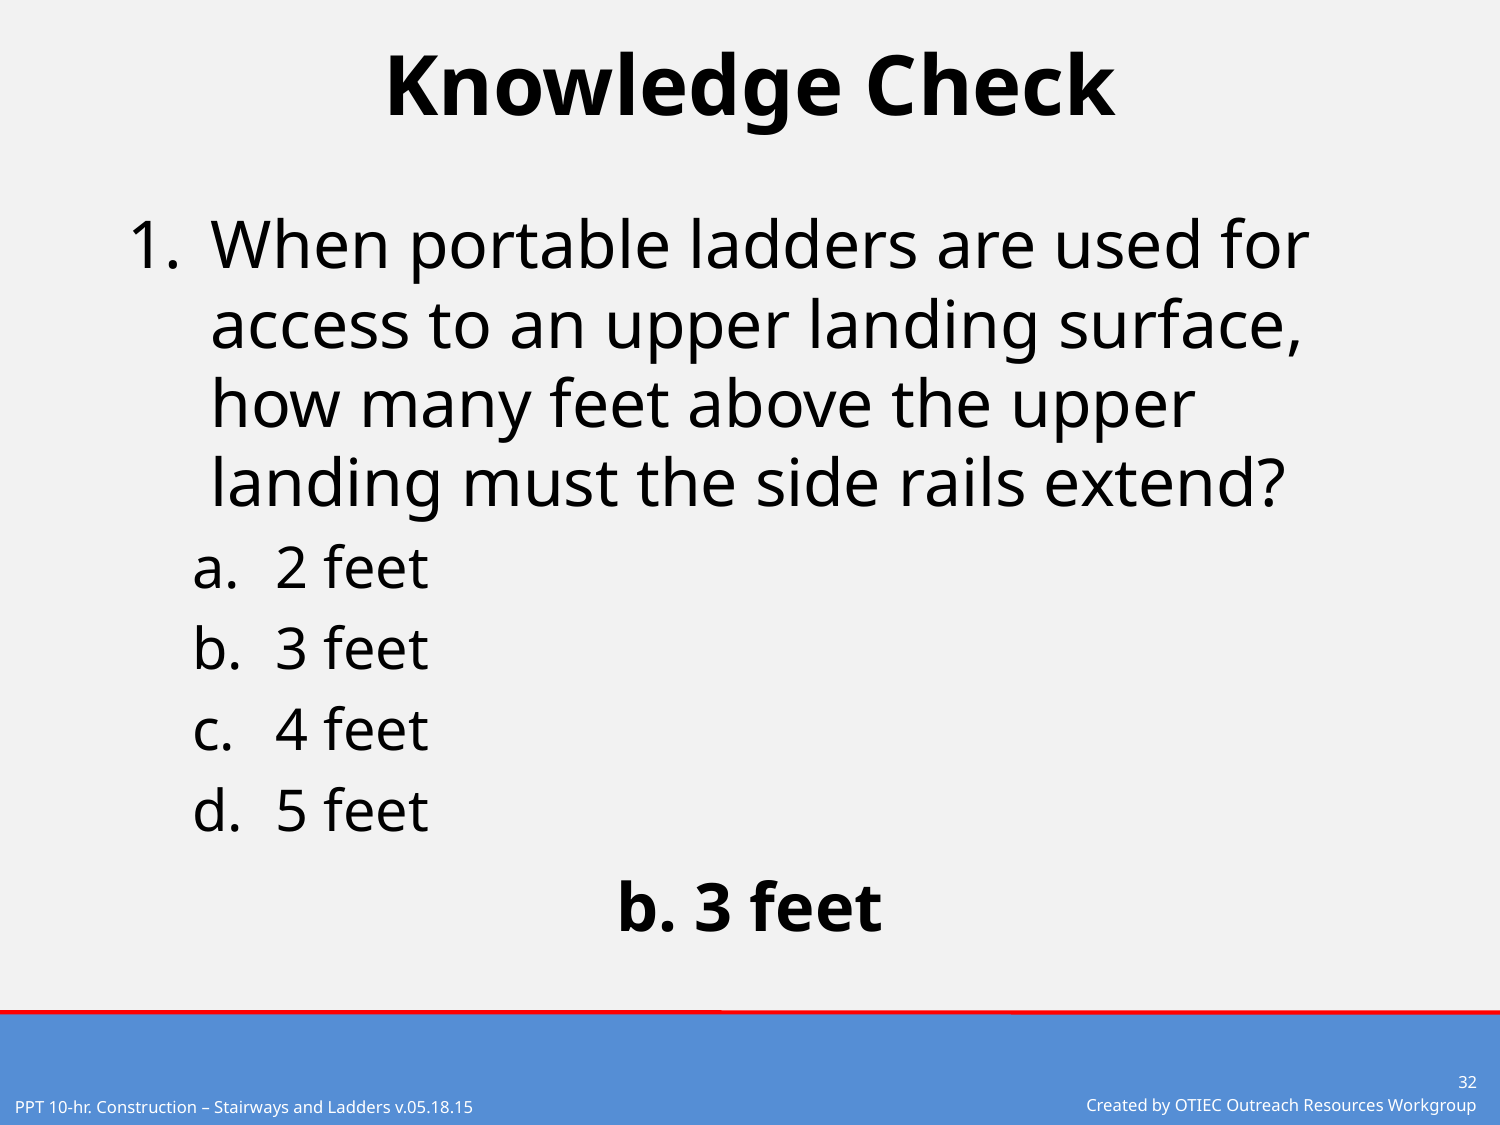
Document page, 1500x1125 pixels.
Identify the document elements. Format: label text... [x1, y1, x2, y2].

list When portable ladders are used for access to an upper landing surface, how many feet above the upper landing must the side rails extend? 2 feet 3 feet 4 feet 5 feet [112, 195, 1425, 851]
title Knowledge Check [75, 24, 1425, 213]
text_box b. 3 feet [74, 856, 1425, 998]
